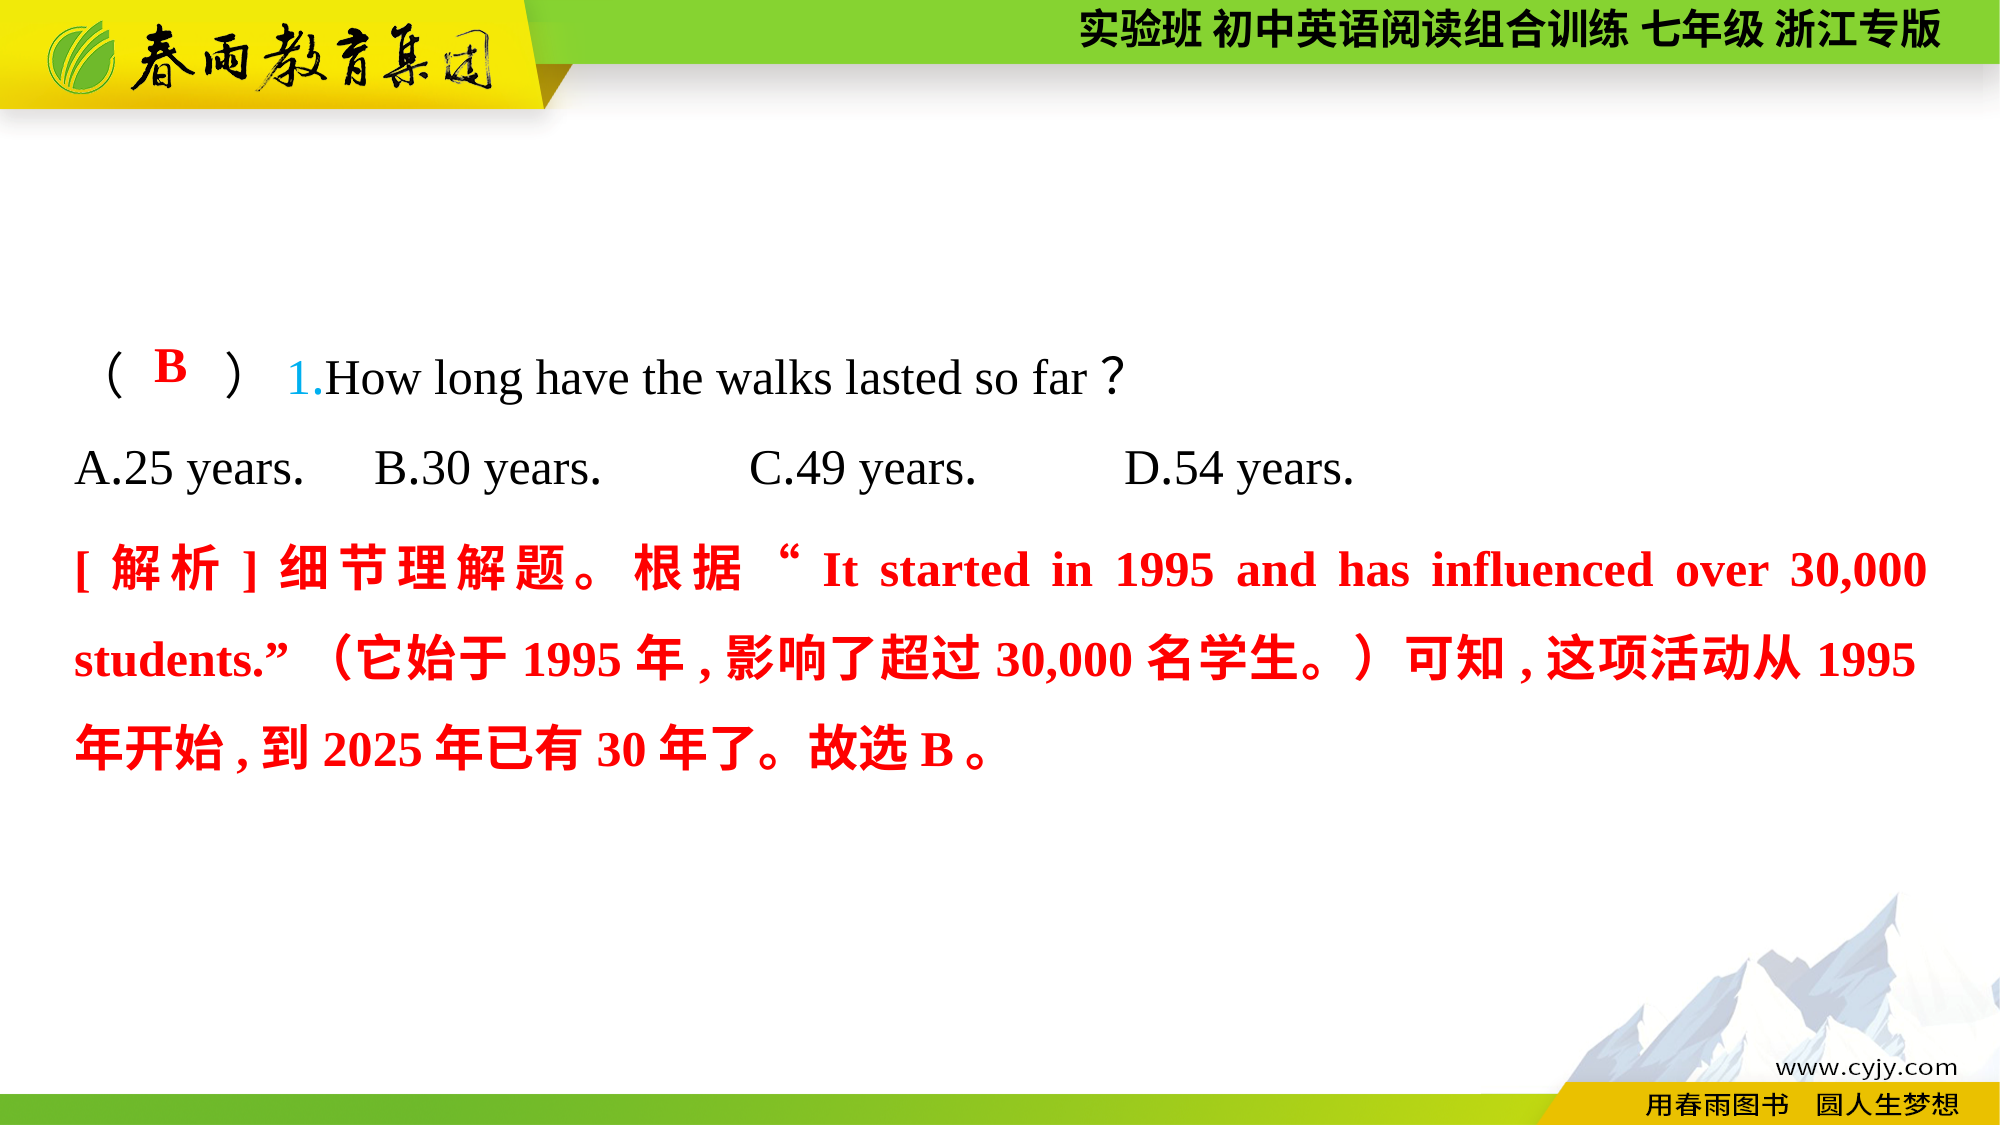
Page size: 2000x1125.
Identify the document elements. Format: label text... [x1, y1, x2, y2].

text_box [解析]细节理解题。根据“It started in 1995 and has influenced over 30,000 students.”（它始于1995年,影响了超过30,000名学生。）可知,这项活动从1995年开始,到2025年已有30年了。故选B。 [59, 498, 1944, 784]
list （ ）1.How long have the walks lasted so far？ A.25 years. B.30 years. C.49 years. D.54 years. [59, 307, 1944, 498]
text_box B [139, 325, 203, 401]
picture [0, 0, 2000, 1125]
